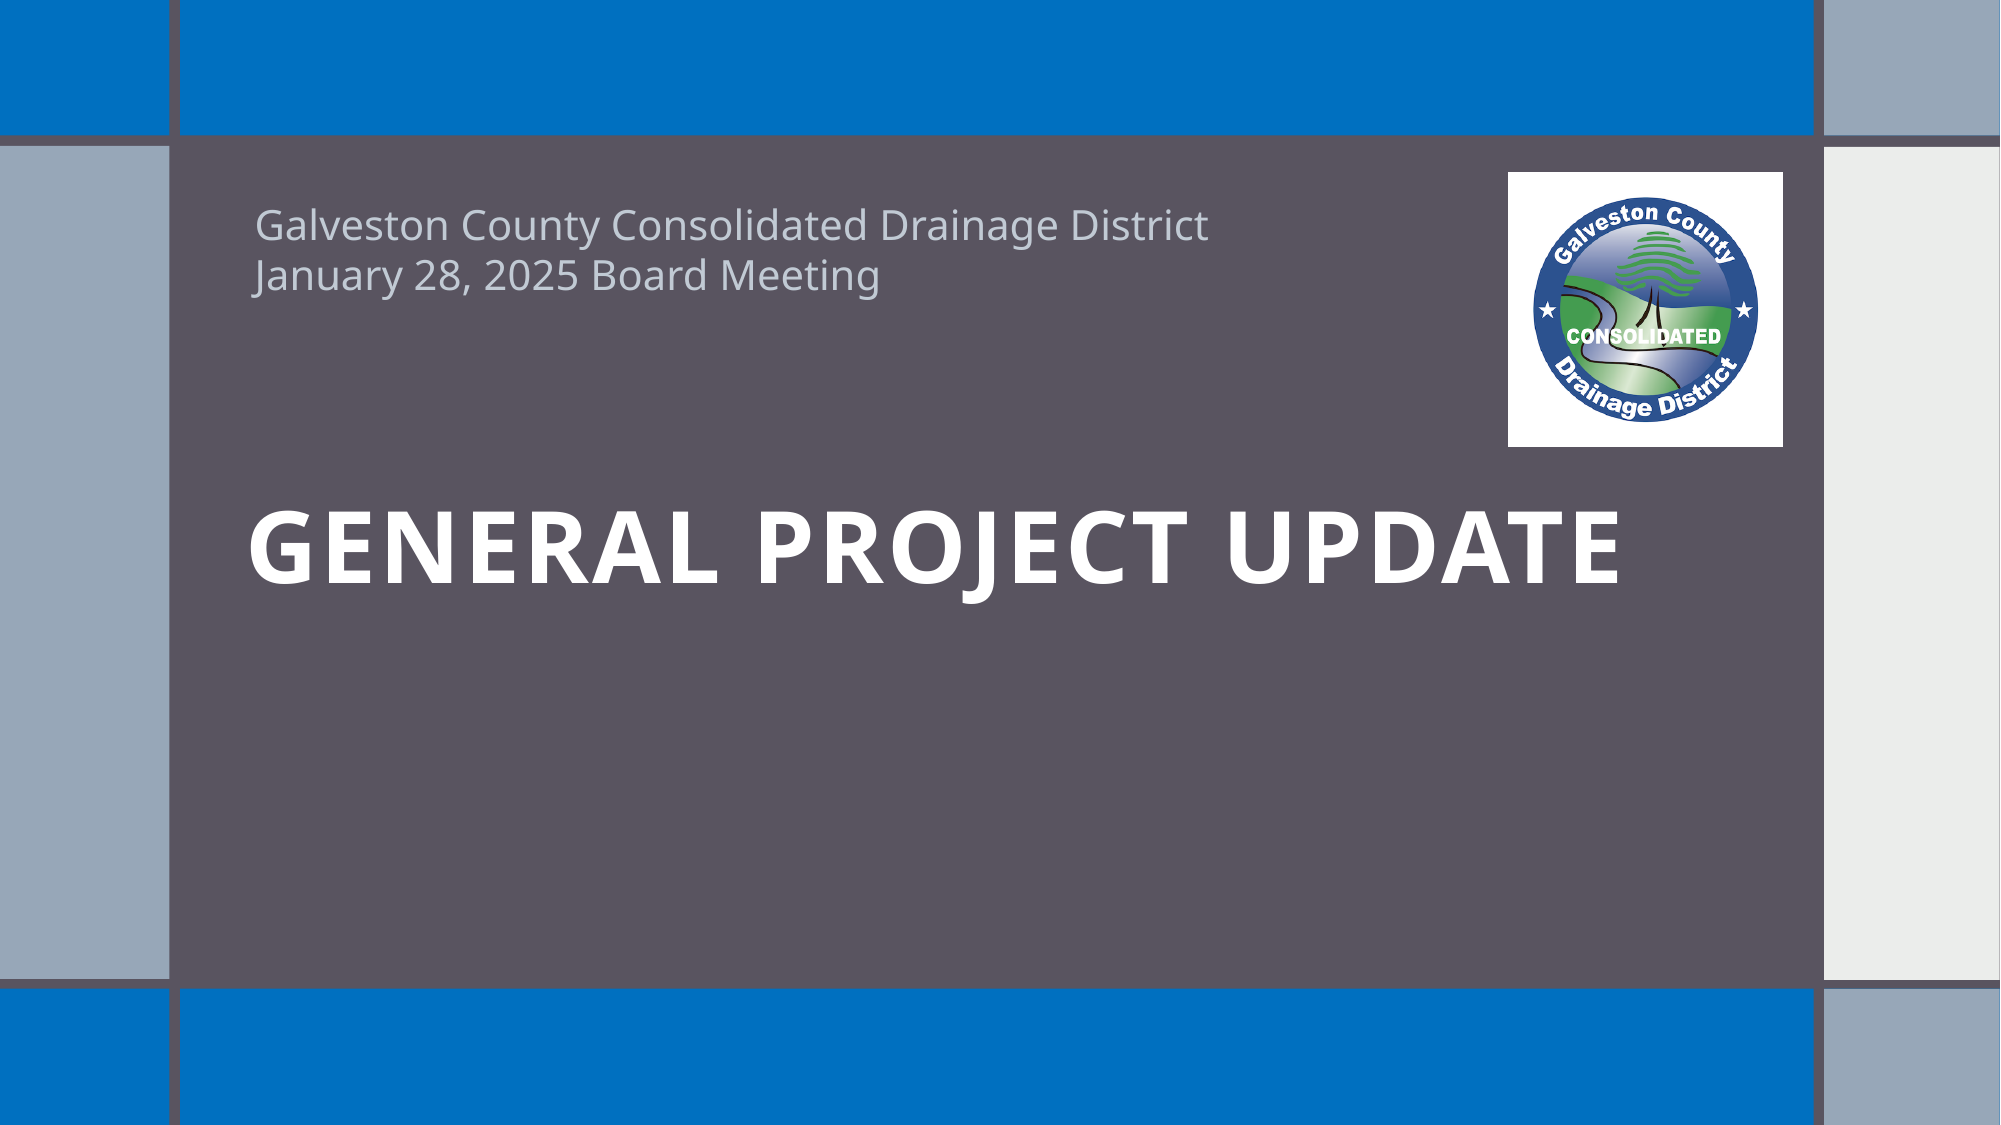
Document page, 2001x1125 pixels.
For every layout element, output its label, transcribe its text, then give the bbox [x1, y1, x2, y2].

text_box Galveston County Consolidated Drainage District January 28, 2025 Board Meeting [239, 191, 1354, 351]
picture [1508, 171, 1784, 447]
title general Project update [227, 135, 1810, 989]
